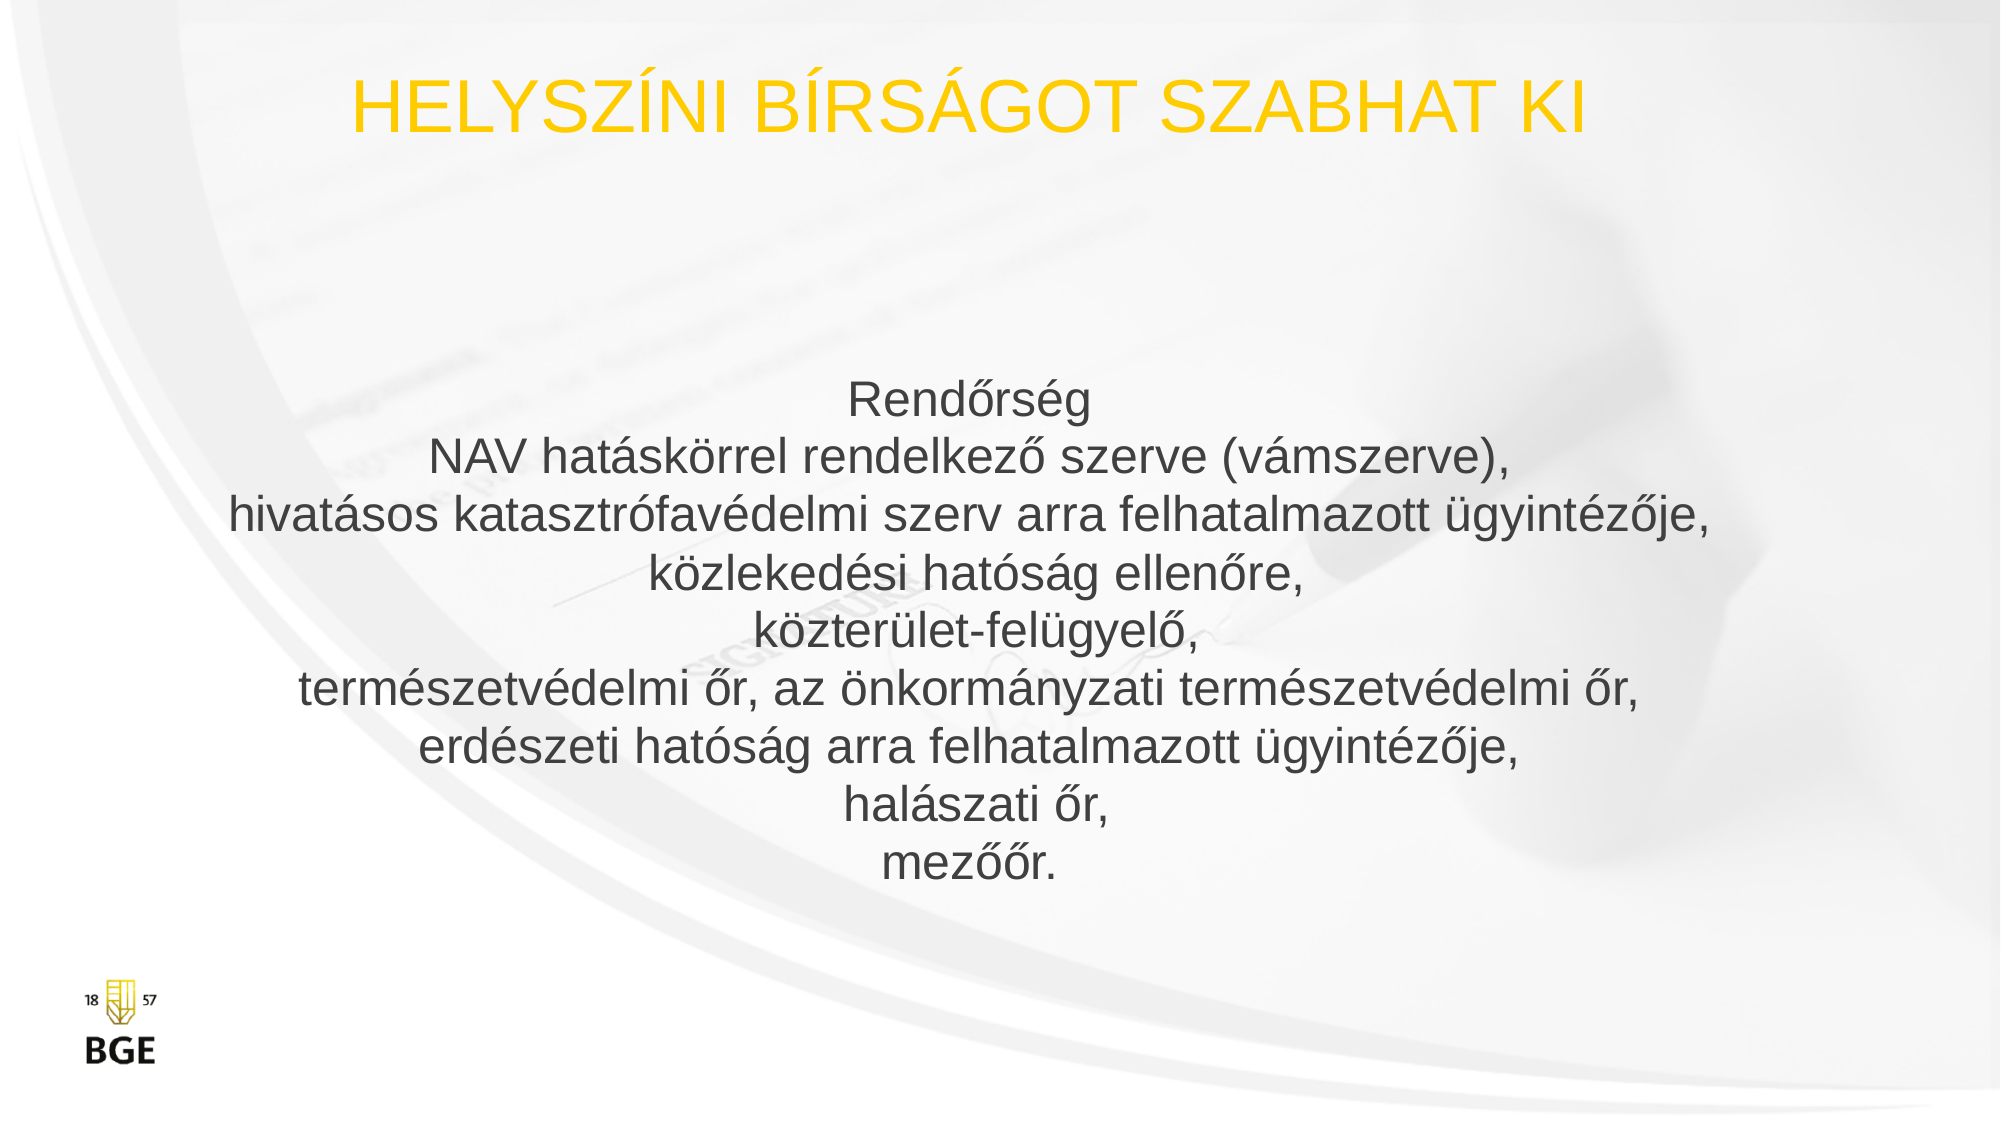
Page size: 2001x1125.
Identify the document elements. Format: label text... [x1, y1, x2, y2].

picture [0, 0, 2001, 1125]
list Rendőrség NAV hatáskörrel rendelkező szerve (vámszerve), hivatásos katasztrófavédelmi szerv arra felhatalmazott ügyintézője, közlekedési hatóság ellenőre, közterület-felügyelő, természetvédelmi őr, az önkormányzati természetvédelmi őr, erdészeti hatóság arra felhatalmazott ügyintézője, halászati őr, mezőőr. [174, 324, 1766, 1000]
text_box HELYSZÍNI BÍRSÁGOT SZABHAT KI [174, 49, 1766, 285]
